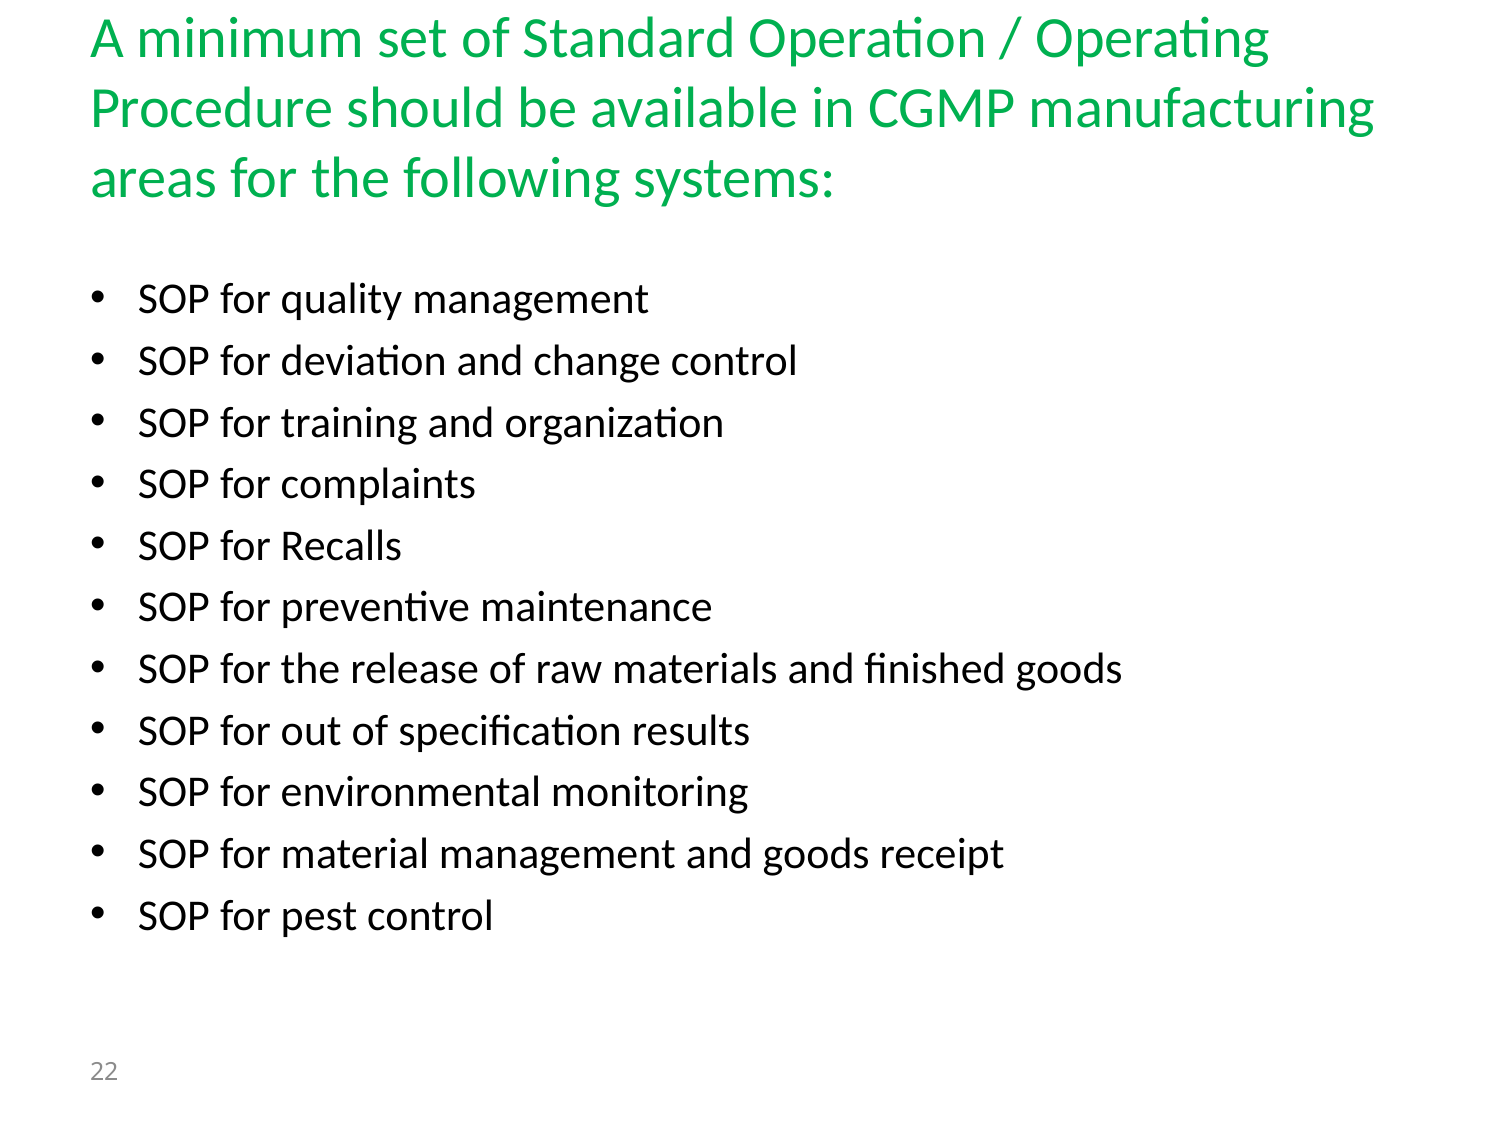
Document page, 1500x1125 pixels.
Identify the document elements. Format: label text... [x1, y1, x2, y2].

title A minimum set of Standard Operation / Operating Procedure should be available in CGMP manufacturing areas for the following systems: [75, 45, 1425, 233]
slide_number 22 [75, 1042, 425, 1103]
list SOP for quality management SOP for deviation and change control SOP for training and organization SOP for complaints SOP for Recalls SOP for preventive maintenance SOP for the release of raw materials and finished goods SOP for out of specification results SOP for environmental monitoring SOP for material management and goods receipt SOP for pest control [75, 262, 1425, 1005]
